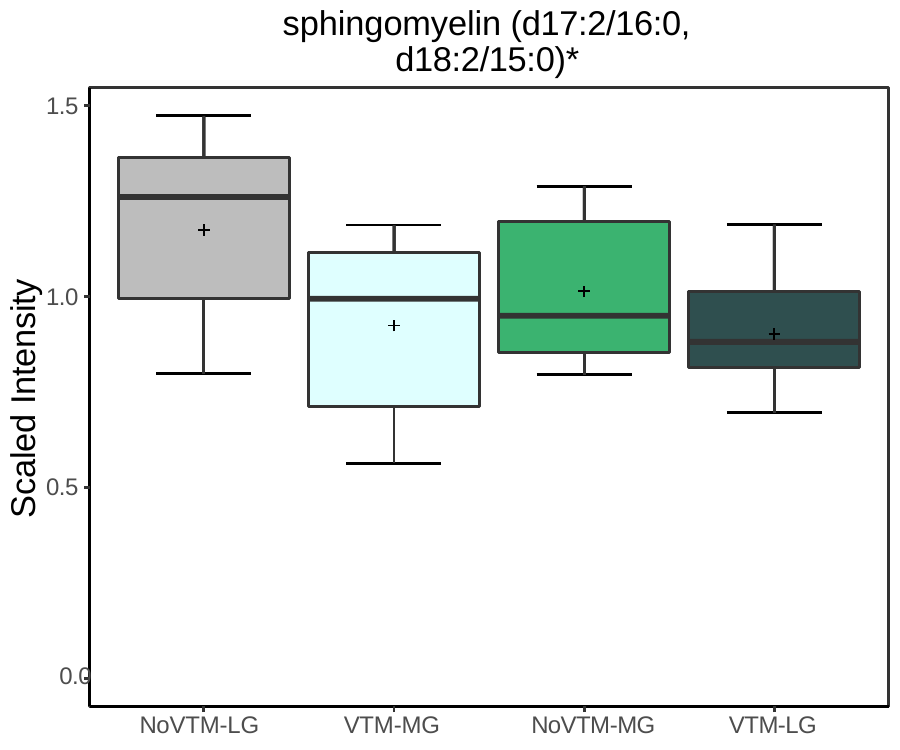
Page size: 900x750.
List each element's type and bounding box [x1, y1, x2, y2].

text_box [44, 88, 82, 119]
text_box [83, 86, 891, 738]
title [130, 0, 770, 86]
footer [57, 661, 95, 750]
slide_number [137, 713, 290, 750]
text_box [1, 274, 82, 521]
